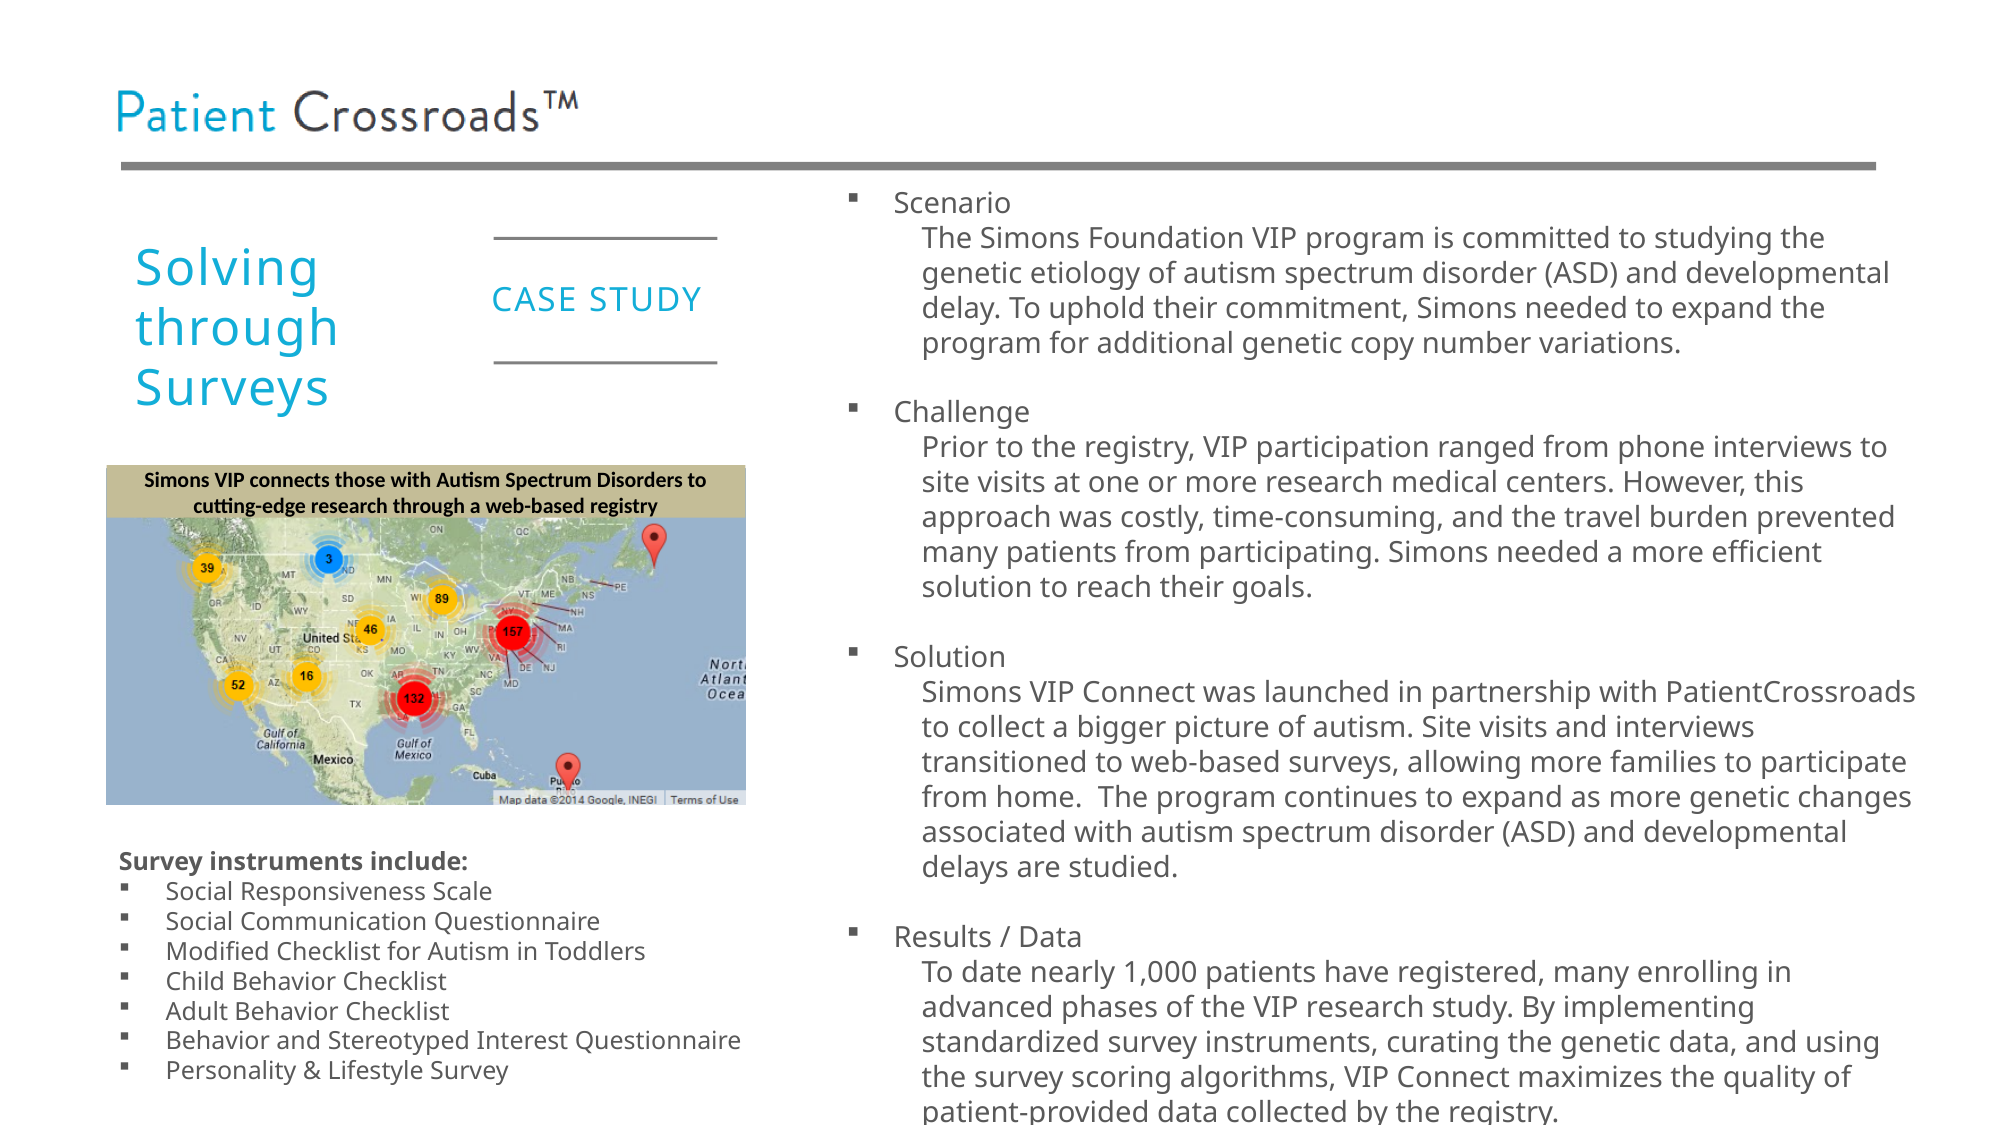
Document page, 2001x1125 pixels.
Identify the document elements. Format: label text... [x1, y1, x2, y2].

picture [105, 466, 746, 805]
picture [105, 82, 584, 136]
text_box Scenario The Simons Foundation VIP program is committed to studying the genetic etiology of autism spectrum disorder (ASD) and developmental delay. To uphold their commitment, Simons needed to expand the program for additional genetic copy number variations. Challenge Prior to the registry, VIP participation ranged from phone interviews to site visits at one or more research medical centers. However, this approach was costly, time-consuming, and the travel burden prevented many patients from participating. Simons needed a more efficient solution to reach their goals. Solution Simons VIP Connect was launched in partnership with PatientCrossroads to collect a bigger picture of autism. Site visits and interviews transitioned to web-based surveys, allowing more families to participate from home. The program continues to expand as more genetic changes associated with autism spectrum disorder (ASD) and developmental delays are studied. Results / Data To date nearly 1,000 patients have registered, many enrolling in advanced phases of the VIP research study. By implementing standardized survey instruments, curating the genetic data, and using the survey scoring algorithms, VIP Connect maximizes the quality of patient-provided data collected by the registry. [831, 176, 1940, 1125]
text_box Survey instruments include: Social Responsiveness Scale Social Communication Questionnaire Modified Checklist for Autism in Toddlers Child Behavior Checklist Adult Behavior Checklist Behavior and Stereotyped Interest Questionnaire Personality & Lifestyle Survey [103, 837, 884, 1093]
text_box [119, 160, 1878, 172]
text_box [492, 235, 719, 242]
text_box Solving through Surveys [121, 227, 409, 423]
text_box CASE STUDY [476, 270, 765, 326]
text_box [492, 359, 719, 366]
